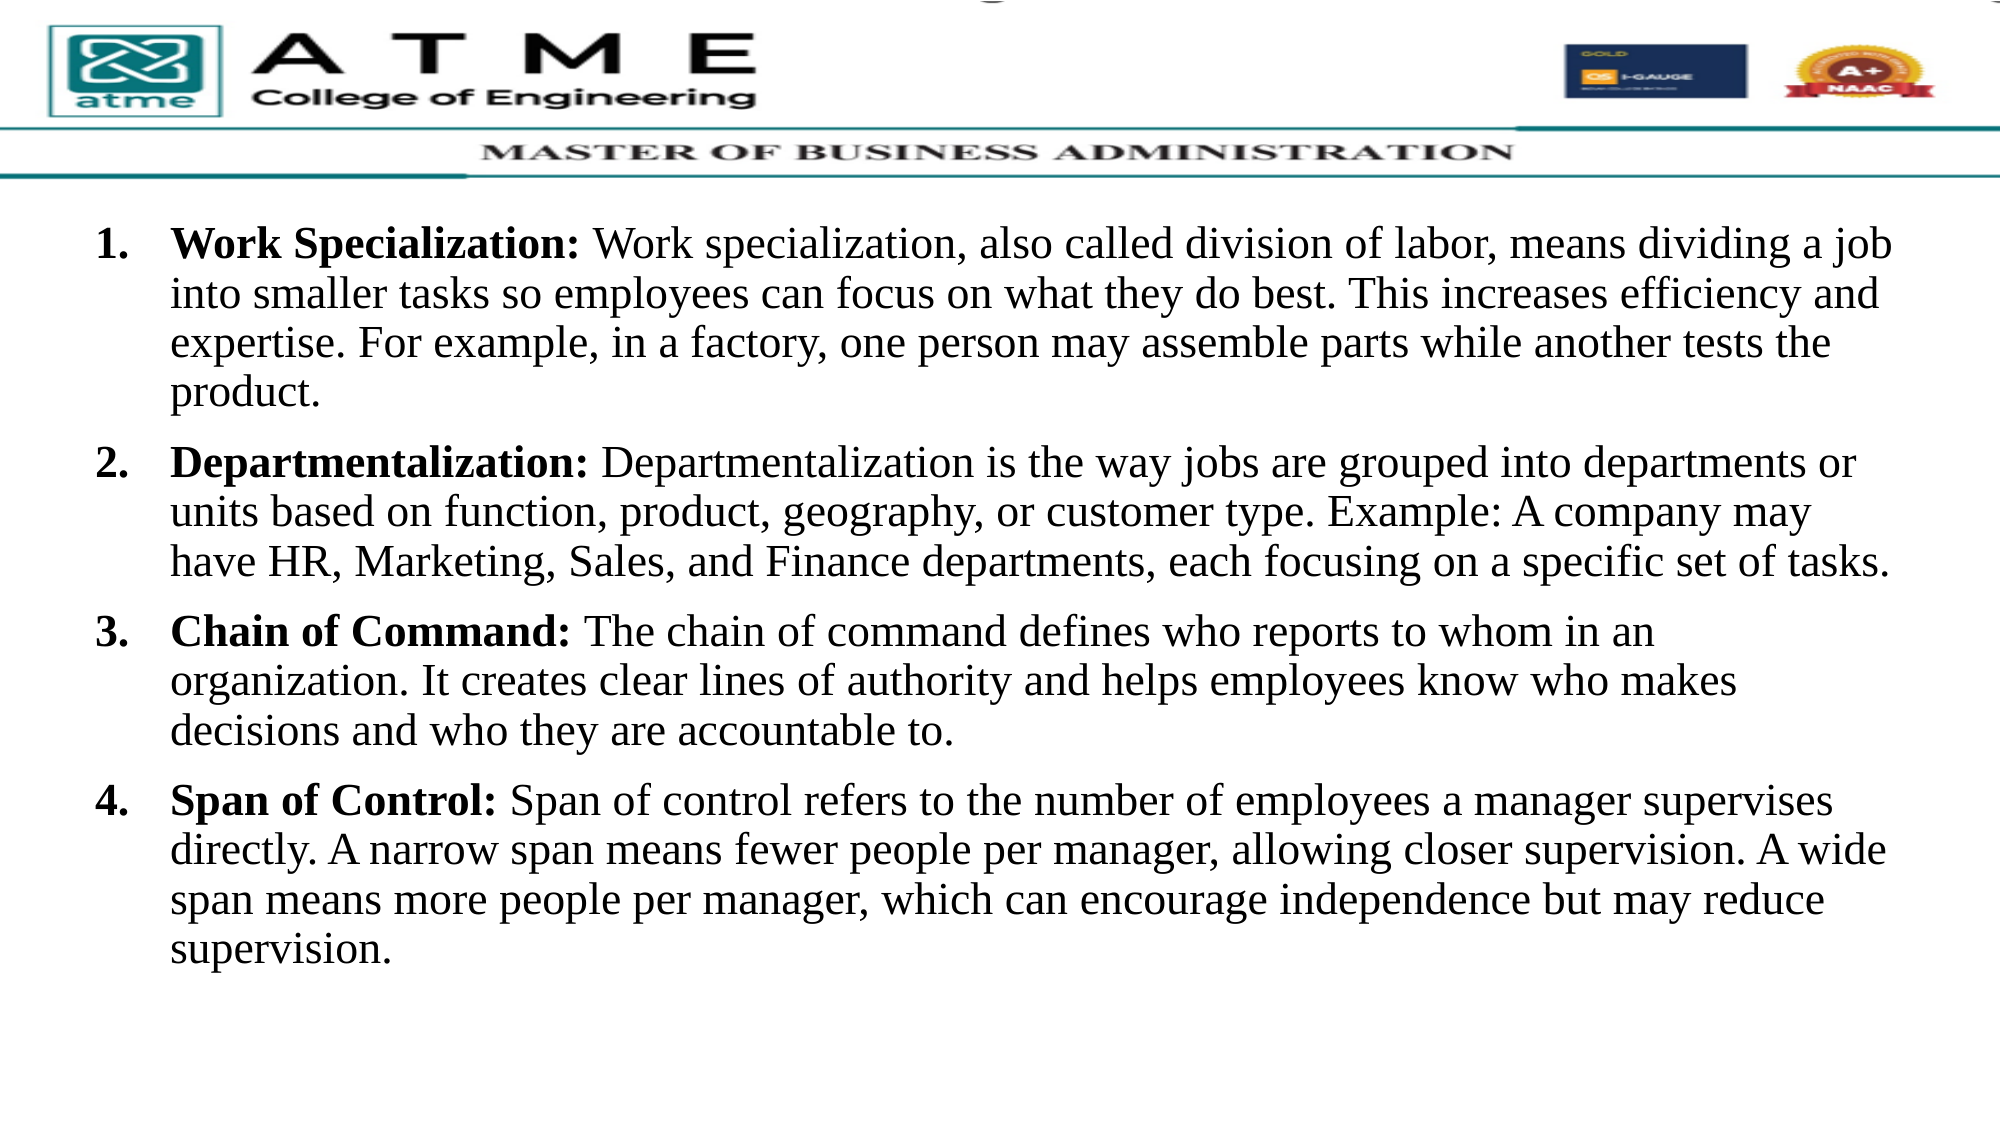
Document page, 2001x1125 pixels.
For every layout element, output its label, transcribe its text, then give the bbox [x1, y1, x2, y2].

list Work Specialization: Work specialization, also called division of labor, means dividing a job into smaller tasks so employees can focus on what they do best. This increases efficiency and expertise. For example, in a factory, one person may assemble parts while another tests the product. Departmentalization: Departmentalization is the way jobs are grouped into departments or units based on function, product, geography, or customer type. Example: A company may have HR, Marketing, Sales, and Finance departments, each focusing on a specific set of tasks. Chain of Command: The chain of command defines who reports to whom in an organization. It creates clear lines of authority and helps employees know who makes decisions and who they are accountable to. Span of Control: Span of control refers to the number of employees a manager supervises directly. A narrow span means fewer people per manager, allowing closer supervision. A wide span means more people per manager, which can encourage independence but may reduce supervision. [80, 211, 1915, 1080]
picture [0, 1, 2000, 180]
